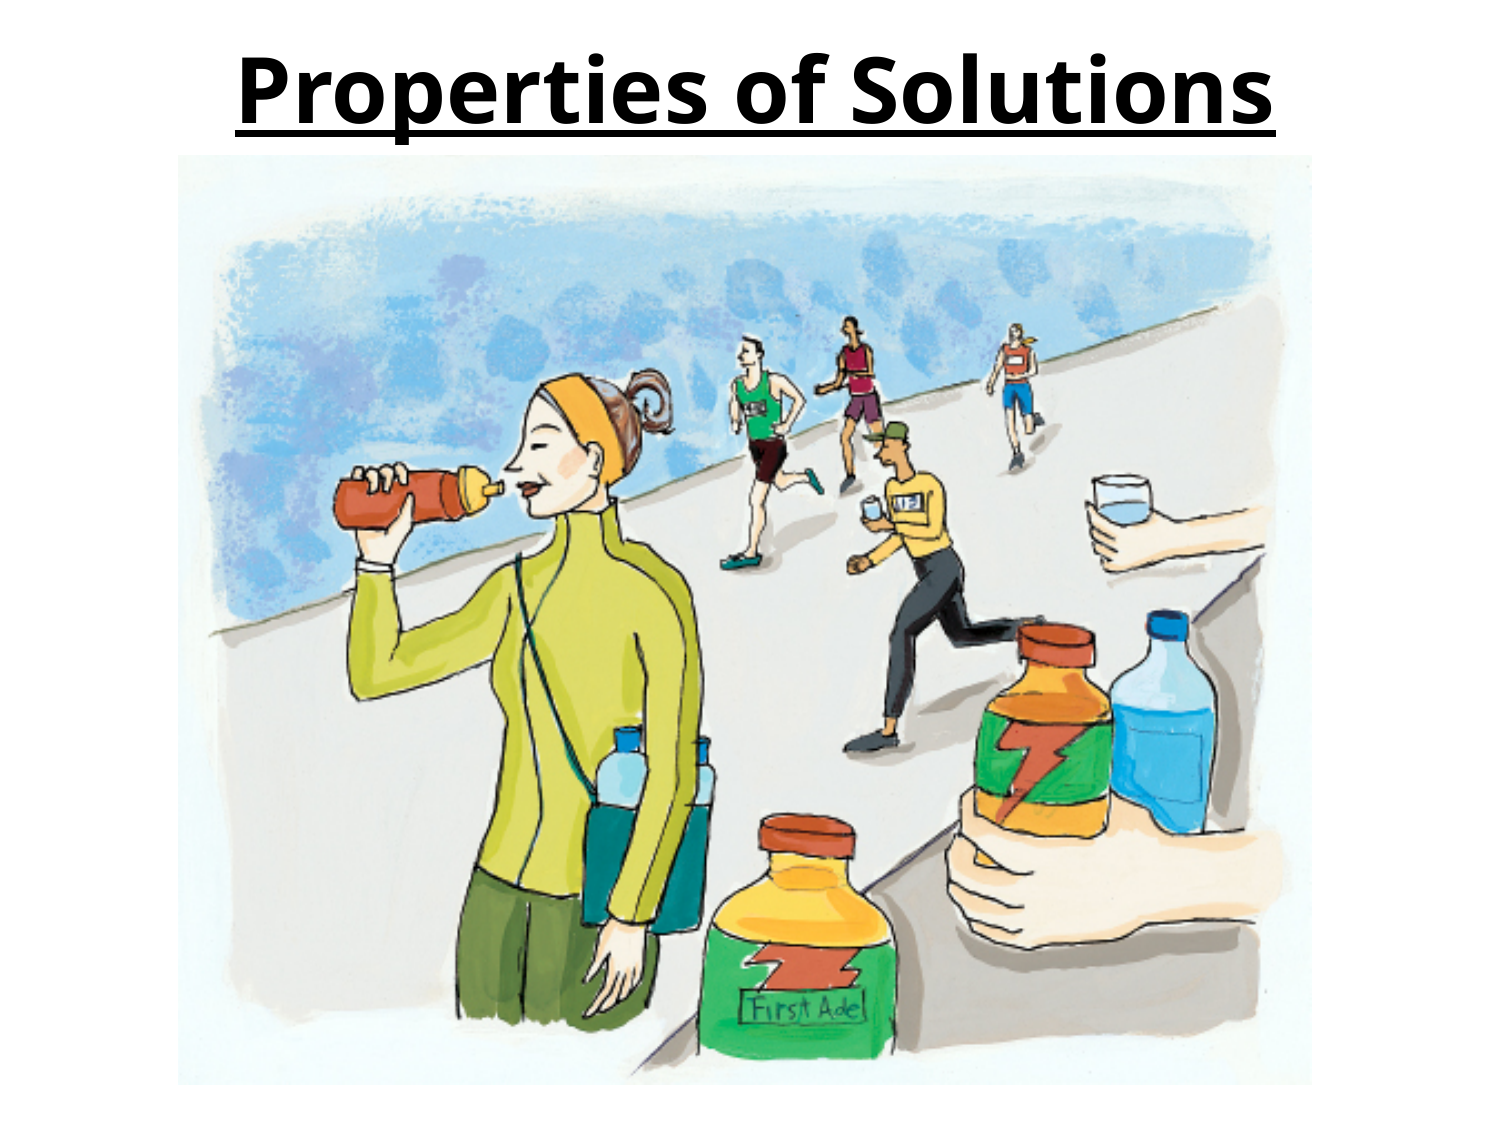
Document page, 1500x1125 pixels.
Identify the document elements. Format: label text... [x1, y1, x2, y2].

title Properties of Solutions [117, 0, 1393, 174]
picture [177, 155, 1312, 1085]
